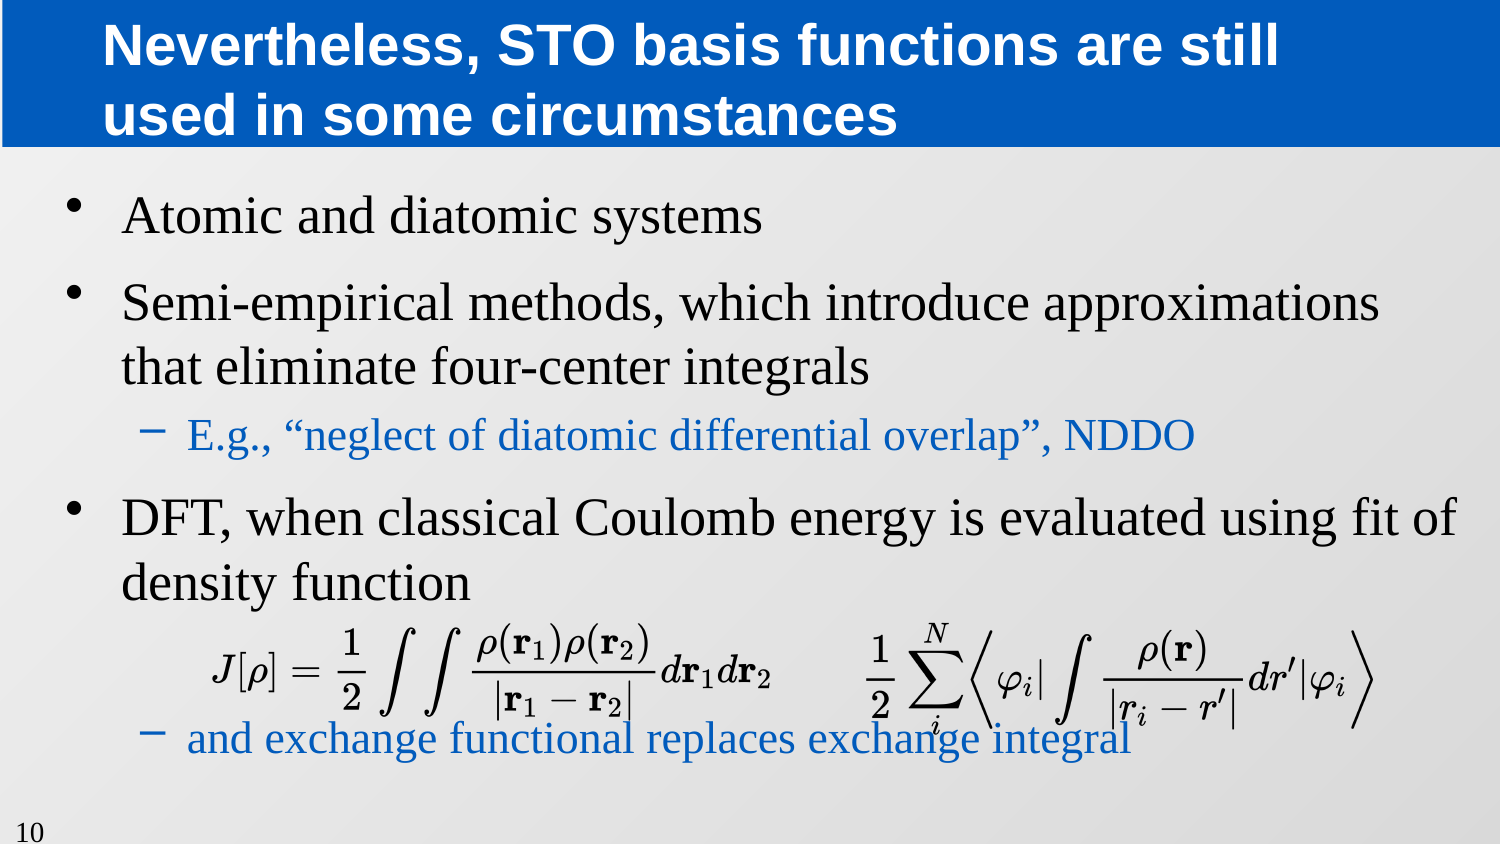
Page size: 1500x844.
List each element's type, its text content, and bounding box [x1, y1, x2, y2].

picture [863, 605, 1387, 739]
picture [210, 623, 774, 721]
title Nevertheless, STO basis functions are still used in some circumstances [87, 0, 1363, 147]
list Atomic and diatomic systems Semi-empirical methods, which introduce approximations that eliminate four-center integrals E.g., “neglect of diatomic differential overlap”, NDDO DFT, when classical Coulomb energy is evaluated using fit of density function and exchange functional replaces exchange integral [49, 171, 1488, 760]
slide_number 10 [0, 806, 101, 844]
